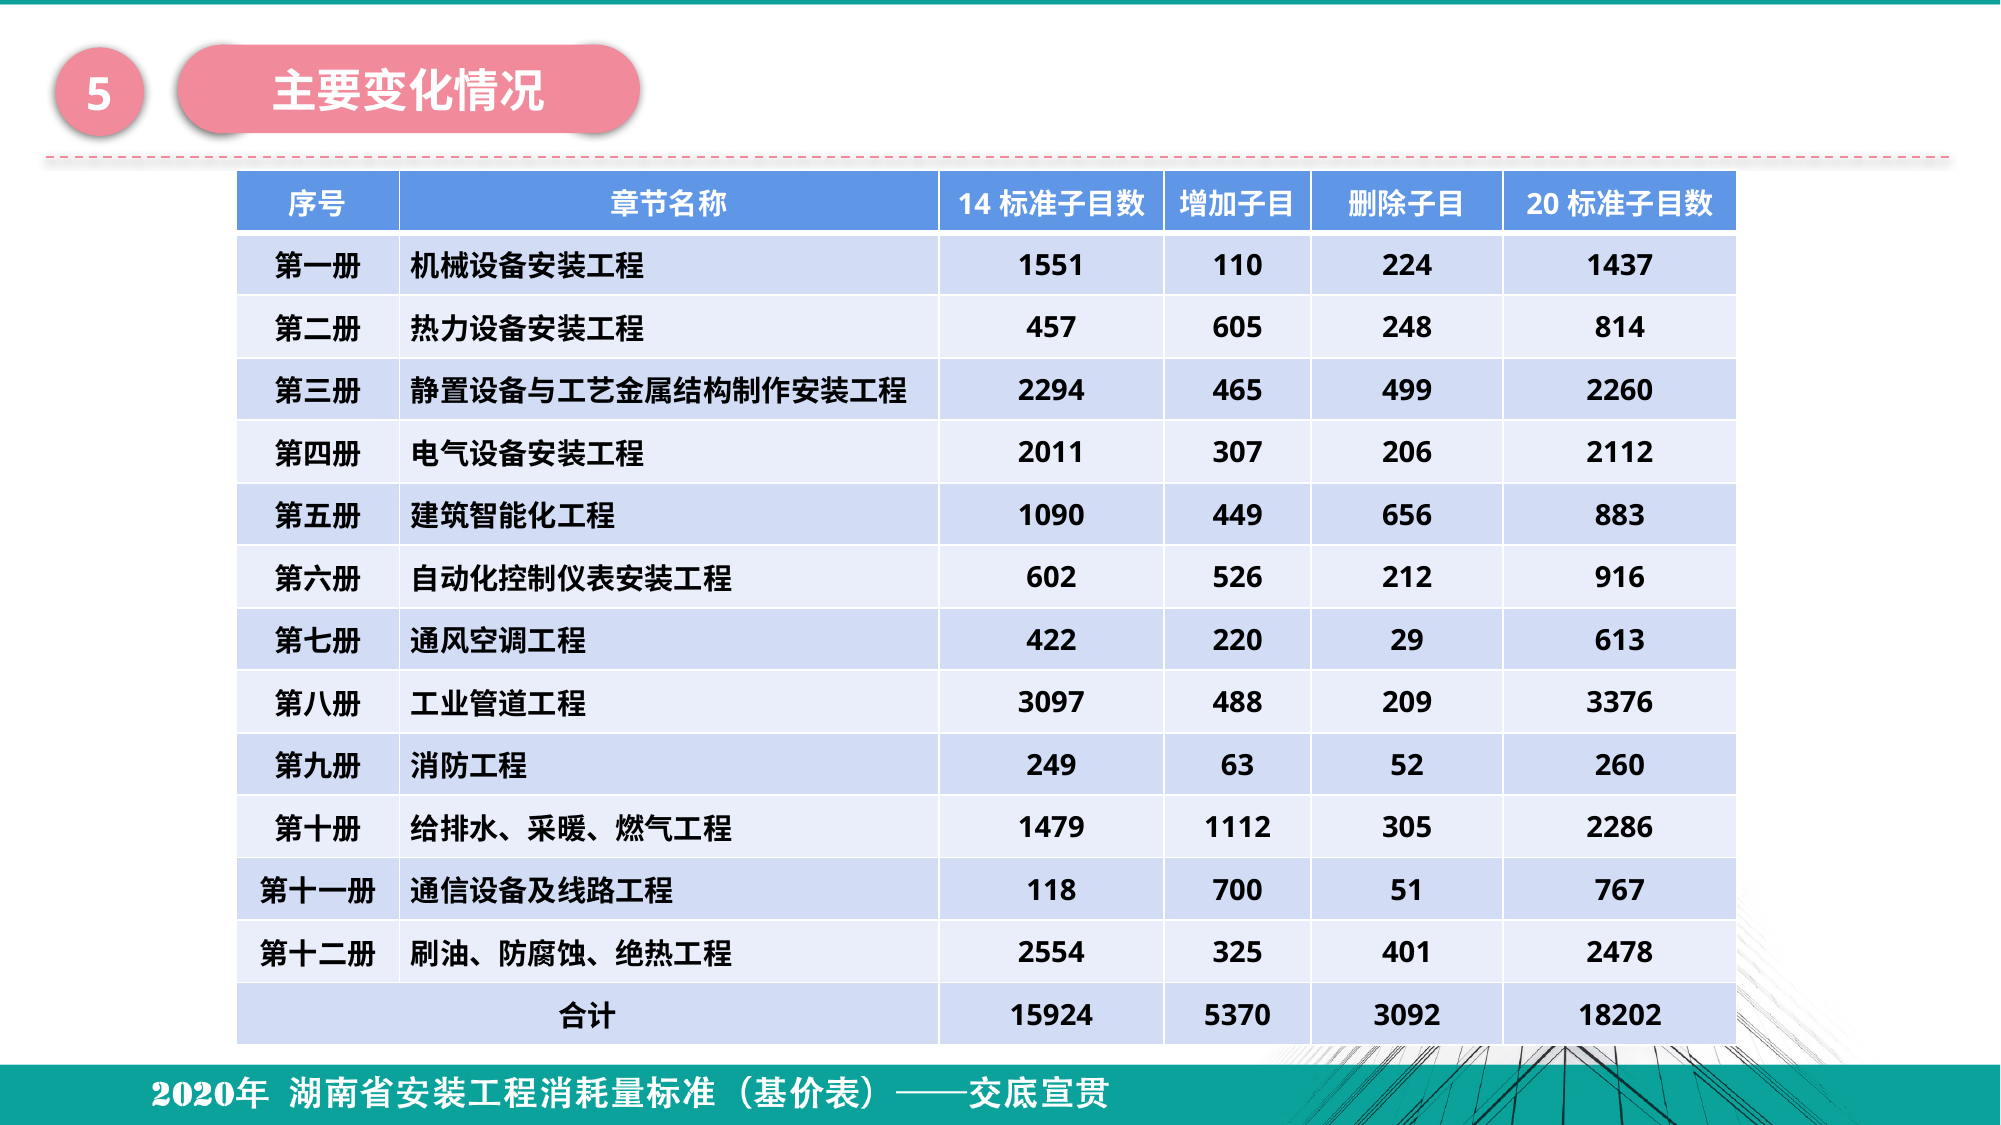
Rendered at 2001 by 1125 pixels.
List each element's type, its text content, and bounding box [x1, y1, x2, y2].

table_cell 通风空调工程 [400, 609, 938, 669]
table_cell 605 [1165, 296, 1310, 357]
table_cell 3376 [1504, 671, 1736, 732]
table_cell 通信设备及线路工程 [400, 858, 938, 919]
table_header 序号 [237, 171, 399, 230]
table_cell 工业管道工程 [400, 671, 938, 732]
table_header 14标准子目数 [940, 171, 1163, 230]
table_header 20标准子目数 [1504, 171, 1736, 230]
table_cell 第三册 [237, 359, 399, 419]
table_cell 消防工程 [400, 734, 938, 794]
table_cell 3092 [1312, 983, 1502, 1044]
table_cell 499 [1312, 359, 1502, 419]
table_cell 1090 [940, 484, 1163, 544]
table_cell 1551 [940, 236, 1163, 294]
table_cell 3097 [940, 671, 1163, 732]
table_cell 613 [1504, 609, 1736, 669]
table_cell 602 [940, 546, 1163, 607]
table_cell 29 [1312, 609, 1502, 669]
table_cell 916 [1504, 546, 1736, 607]
table_cell 电气设备安装工程 [400, 421, 938, 482]
table_cell 2011 [940, 421, 1163, 482]
table_cell 第十册 [237, 796, 399, 857]
table_cell 110 [1165, 236, 1310, 294]
table_cell 2112 [1504, 421, 1736, 482]
table_cell 15924 [940, 983, 1163, 1044]
table_cell 机械设备安装工程 [400, 236, 938, 294]
table_cell 767 [1504, 858, 1736, 919]
table_cell 307 [1165, 421, 1310, 482]
table_cell 第一册 [237, 236, 399, 294]
table_cell 260 [1504, 734, 1736, 794]
table_cell 第十二册 [237, 921, 399, 982]
table_cell 63 [1165, 734, 1310, 794]
table_cell 1112 [1165, 796, 1310, 857]
table_cell 刷油、防腐蚀、绝热工程 [400, 921, 938, 982]
table_cell 883 [1504, 484, 1736, 544]
table_cell 5370 [1165, 983, 1310, 1044]
table_cell 第四册 [237, 421, 399, 482]
table_cell 206 [1312, 421, 1502, 482]
table_cell 305 [1312, 796, 1502, 857]
table_cell 第九册 [237, 734, 399, 794]
table_cell 第十一册 [237, 858, 399, 919]
table_cell 449 [1165, 484, 1310, 544]
table_cell 2478 [1504, 921, 1736, 982]
table_cell 118 [940, 858, 1163, 919]
table_cell 249 [940, 734, 1163, 794]
table_cell 220 [1165, 609, 1310, 669]
table_cell 2286 [1504, 796, 1736, 857]
table_cell 第八册 [237, 671, 399, 732]
table_cell 建筑智能化工程 [400, 484, 938, 544]
table_header 增加子目 [1165, 171, 1310, 230]
table_cell 第六册 [237, 546, 399, 607]
table_cell 814 [1504, 296, 1736, 357]
table_cell 700 [1165, 858, 1310, 919]
table_cell 1437 [1504, 236, 1736, 294]
table_cell 自动化控制仪表安装工程 [400, 546, 938, 607]
table_cell 212 [1312, 546, 1502, 607]
table_cell 224 [1312, 236, 1502, 294]
table_cell 422 [940, 609, 1163, 669]
table_cell 401 [1312, 921, 1502, 982]
slide_number [1918, 0, 2000, 52]
table_cell 209 [1312, 671, 1502, 732]
table_cell 488 [1165, 671, 1310, 732]
table_cell 1479 [940, 796, 1163, 857]
table_cell 第二册 [237, 296, 399, 357]
picture [0, 0, 2001, 1125]
table_cell 给排水、采暖、燃气工程 [400, 796, 938, 857]
table_cell 325 [1165, 921, 1310, 982]
table_header 删除子目 [1312, 171, 1502, 230]
table_cell 52 [1312, 734, 1502, 794]
table_header 章节名称 [400, 171, 938, 230]
table_cell 465 [1165, 359, 1310, 419]
table_cell 2260 [1504, 359, 1736, 419]
table_cell 248 [1312, 296, 1502, 357]
table_cell 热力设备安装工程 [400, 296, 938, 357]
table_cell 656 [1312, 484, 1502, 544]
table_cell 457 [940, 296, 1163, 357]
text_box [45, 44, 1955, 158]
table_cell 526 [1165, 546, 1310, 607]
table_cell 18202 [1504, 983, 1736, 1044]
table_cell 静置设备与工艺金属结构制作安装工程 [400, 359, 938, 419]
table_cell 合计 [237, 983, 938, 1044]
table_cell 51 [1312, 858, 1502, 919]
table_cell 2294 [940, 359, 1163, 419]
table_cell 第七册 [237, 609, 399, 669]
table_cell 2554 [940, 921, 1163, 982]
table_cell 第五册 [237, 484, 399, 544]
